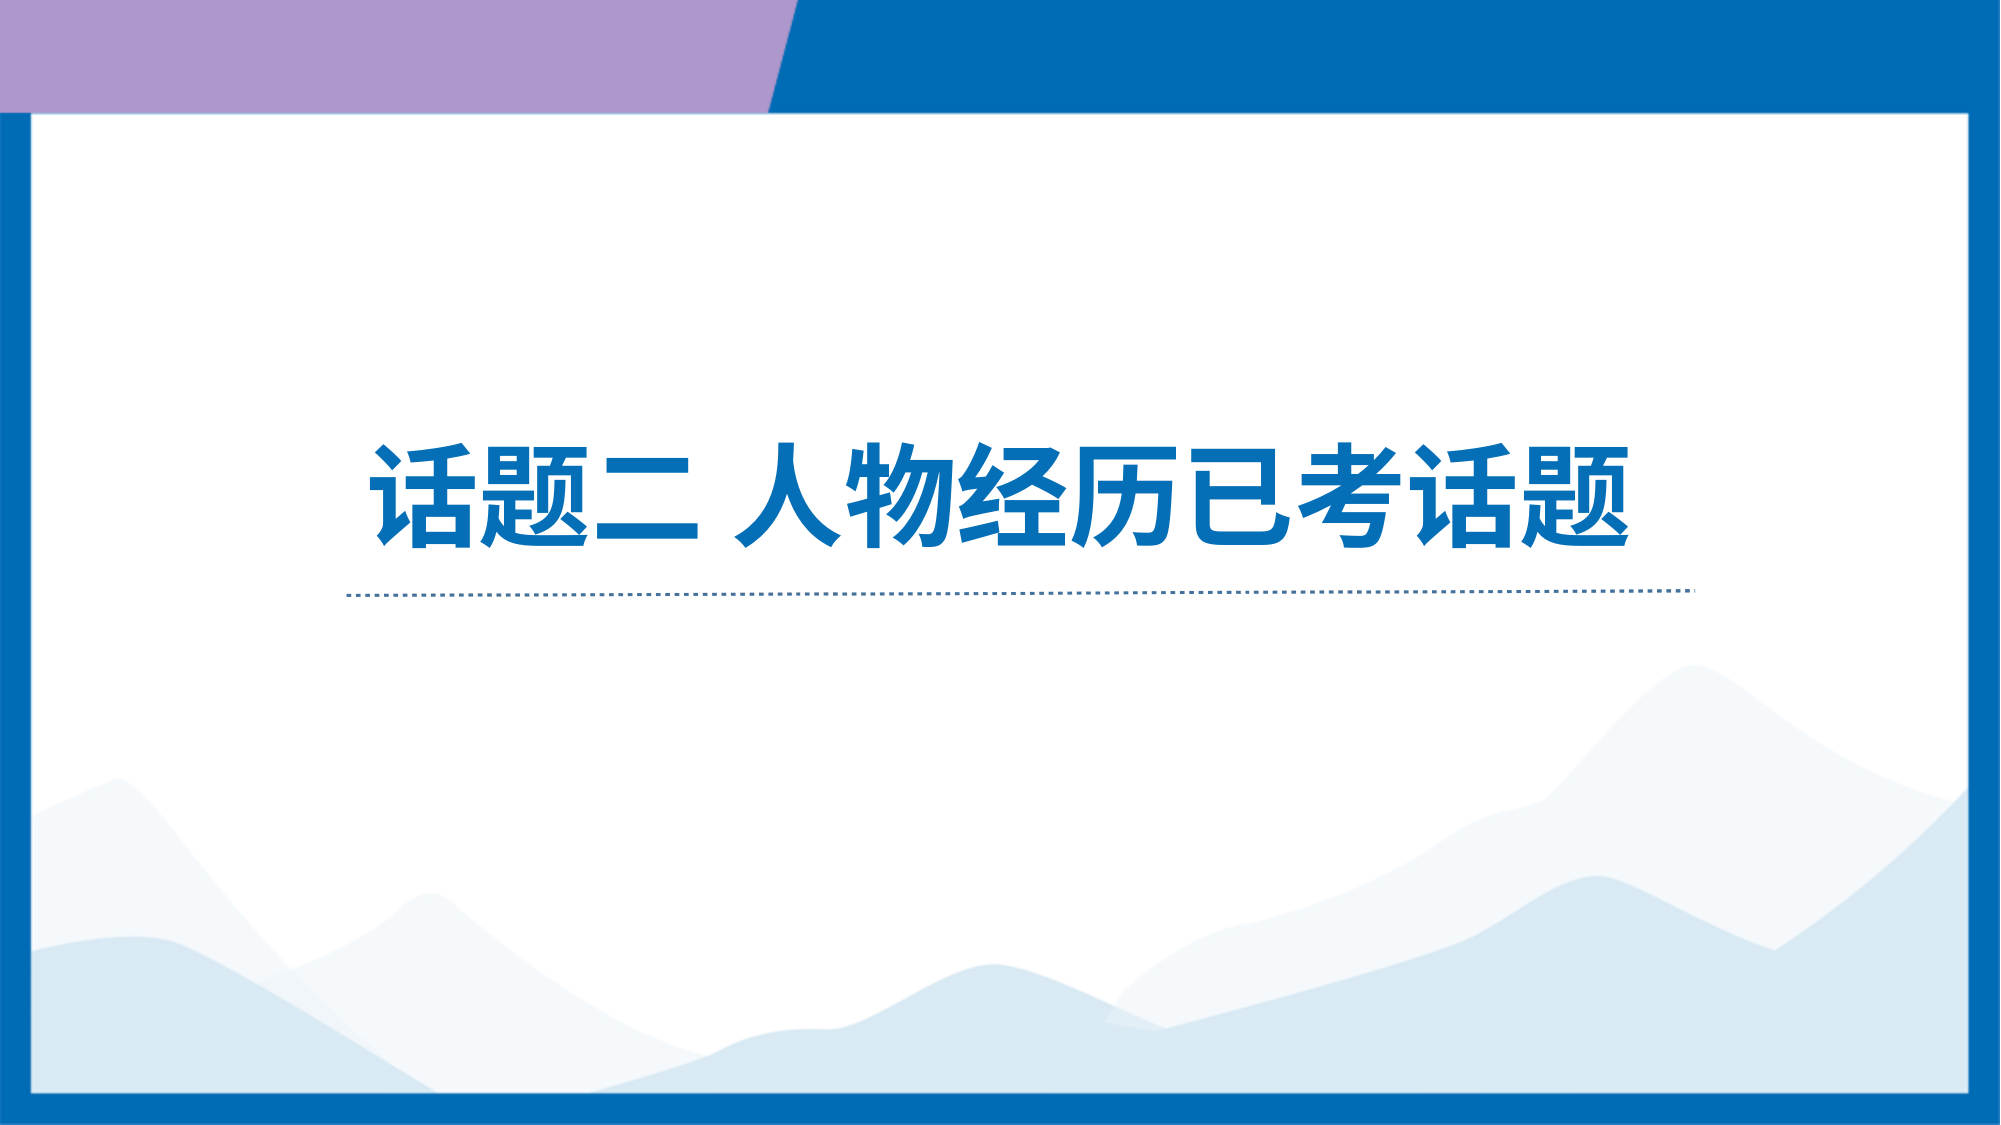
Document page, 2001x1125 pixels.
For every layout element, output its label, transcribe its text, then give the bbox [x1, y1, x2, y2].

picture [0, 0, 2000, 1125]
text_box 话题二 人物经历已考话题 [35, 408, 1962, 561]
